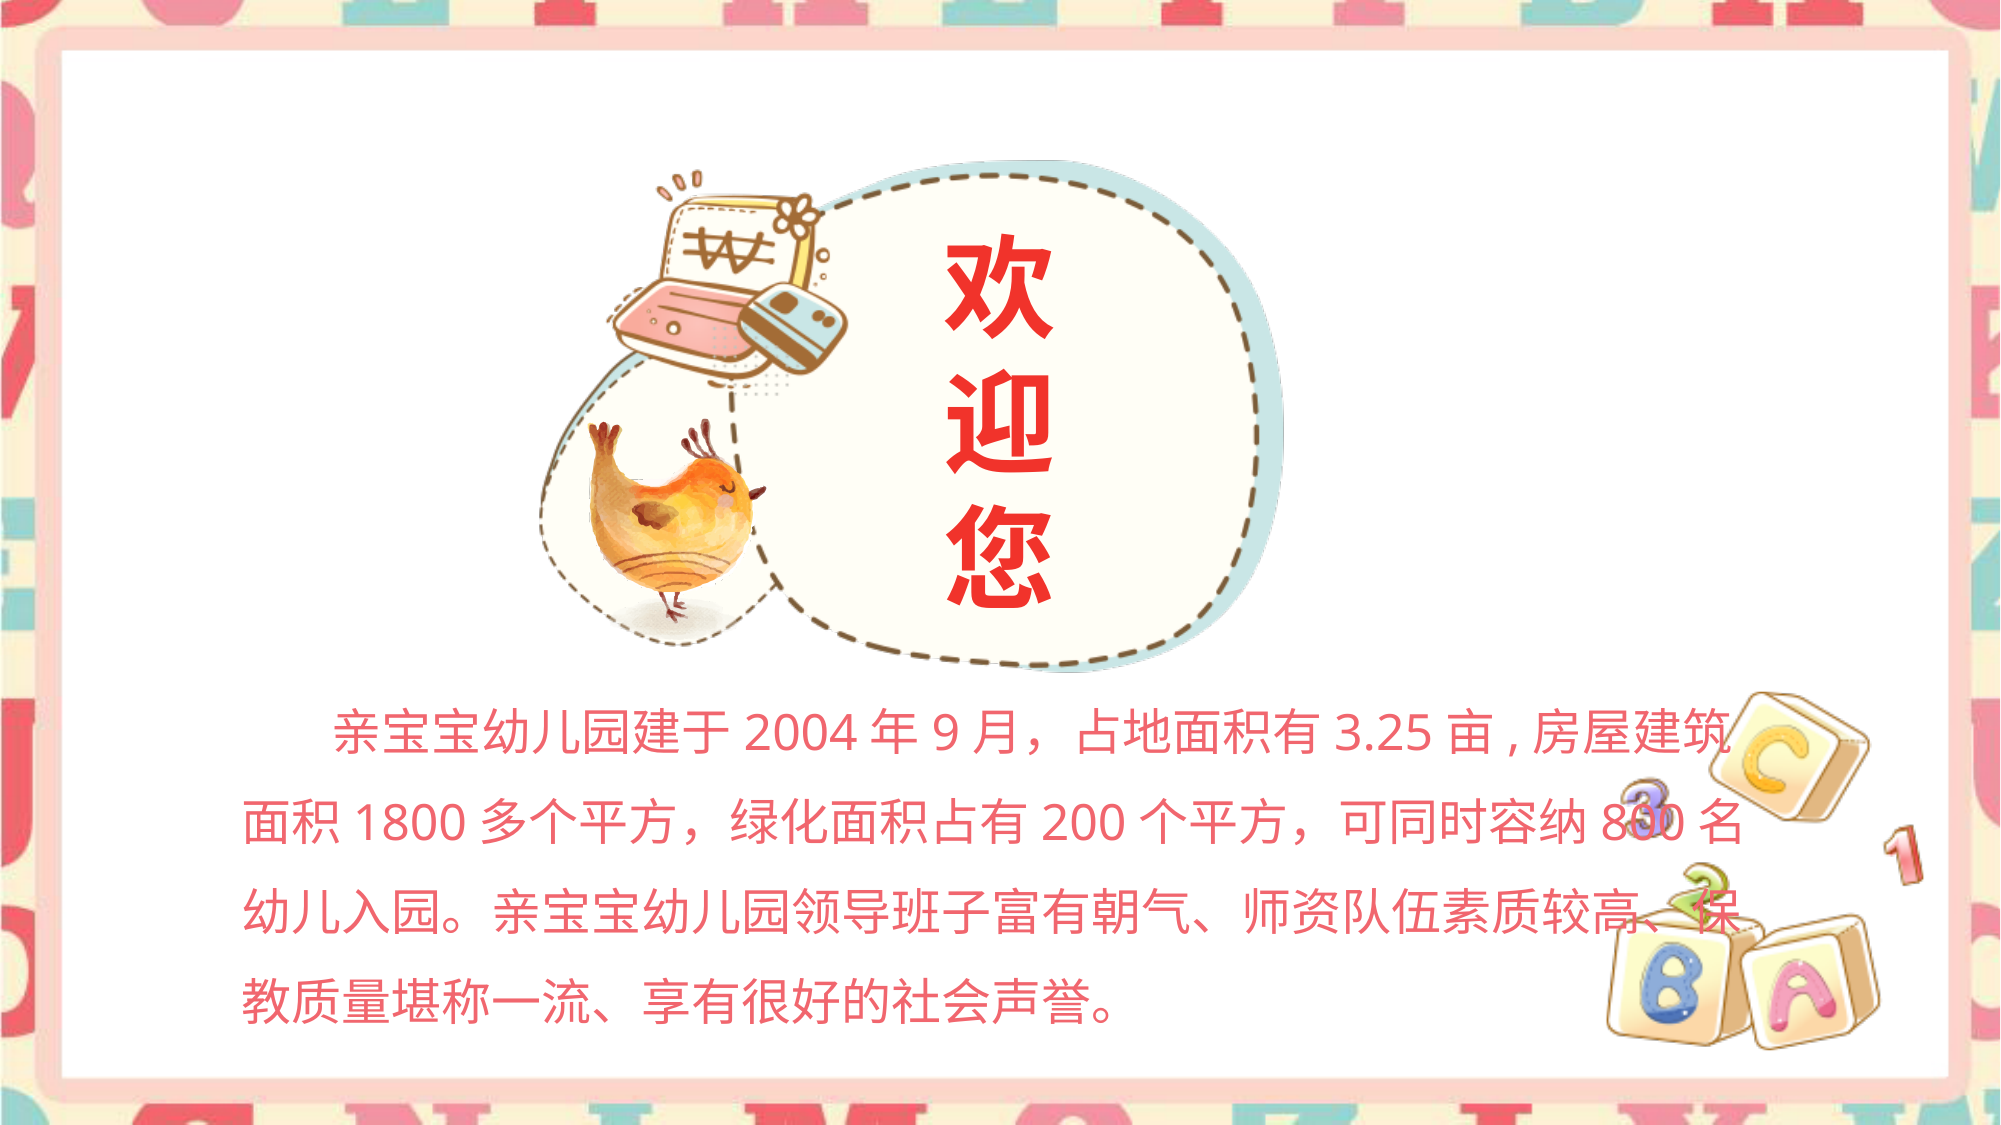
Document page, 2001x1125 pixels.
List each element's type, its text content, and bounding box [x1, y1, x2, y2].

picture [0, 0, 2001, 1125]
text_box 亲宝宝幼儿园建于2004年9月，占地面积有3.25亩,房屋建筑面积1800多个平方，绿化面积占有200个平方，可同时容纳800名幼儿入园。亲宝宝幼儿园领导班子富有朝气、师资队伍素质较高、保教质量堪称一流、享有很好的社会声誉。 [225, 662, 1565, 1039]
